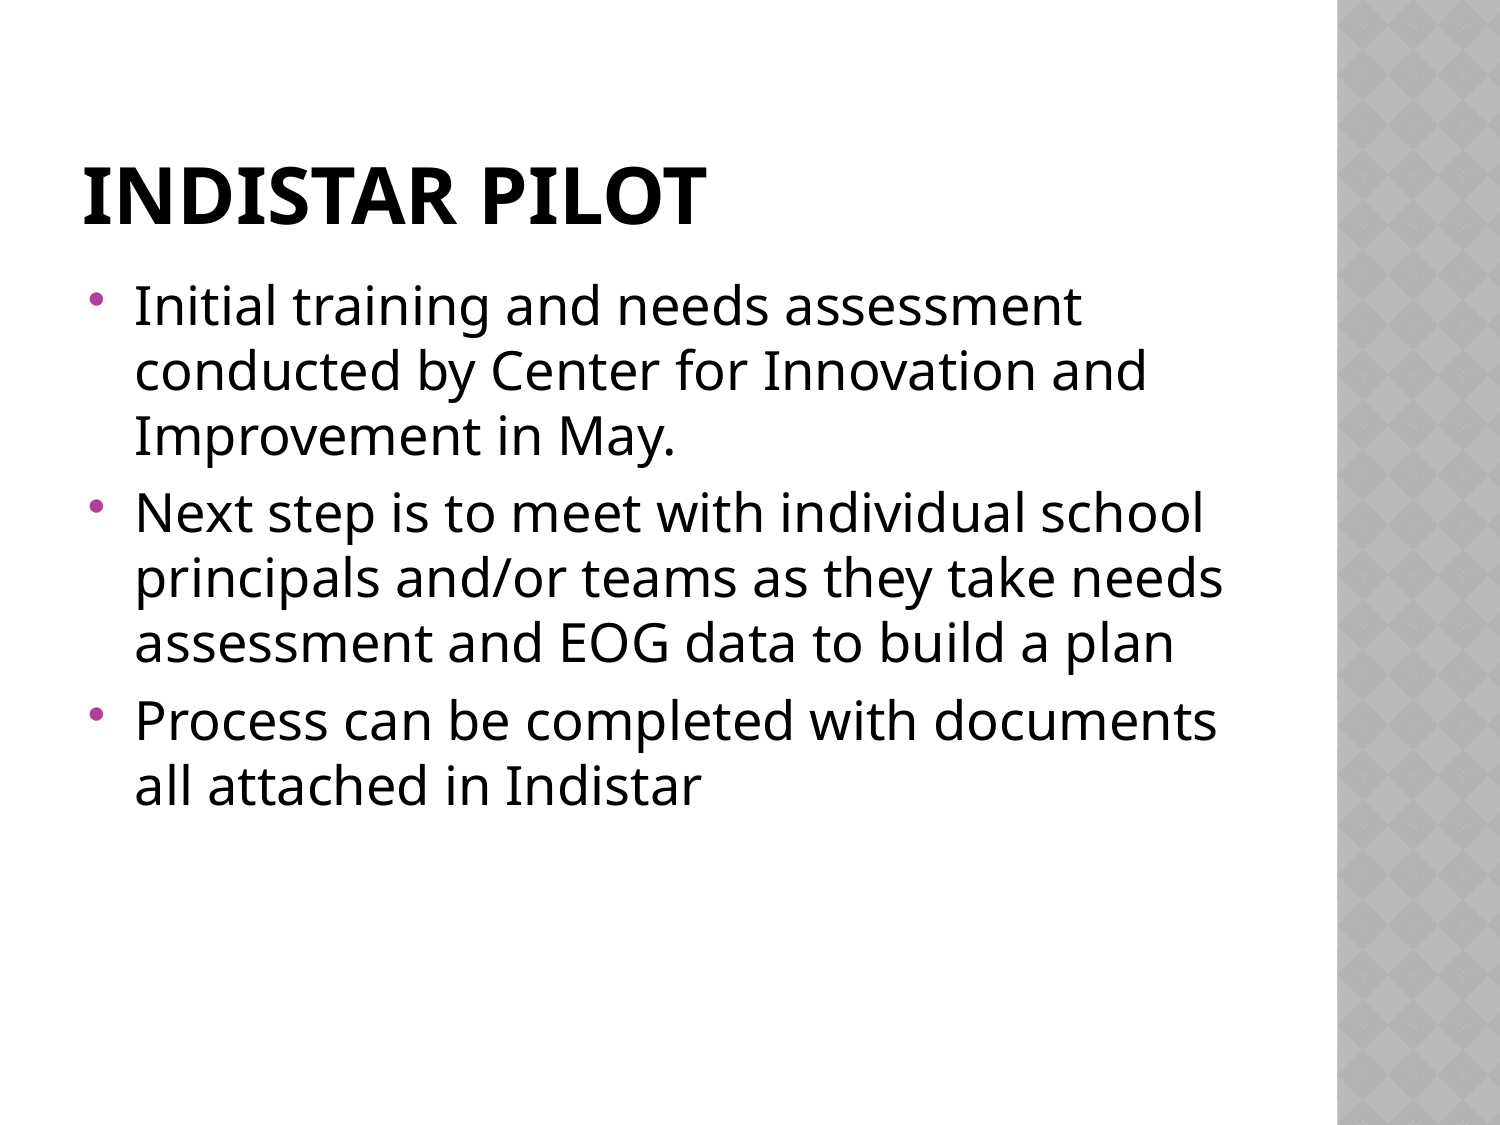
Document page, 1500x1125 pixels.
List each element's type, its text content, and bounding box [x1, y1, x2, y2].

list Initial training and needs assessment conducted by Center for Innovation and Improvement in May. Next step is to meet with individual school principals and/or teams as they take needs assessment and EOG data to build a plan Process can be completed with documents all attached in Indistar [75, 264, 1263, 1059]
title Indistar Pilot [75, 52, 1263, 240]
